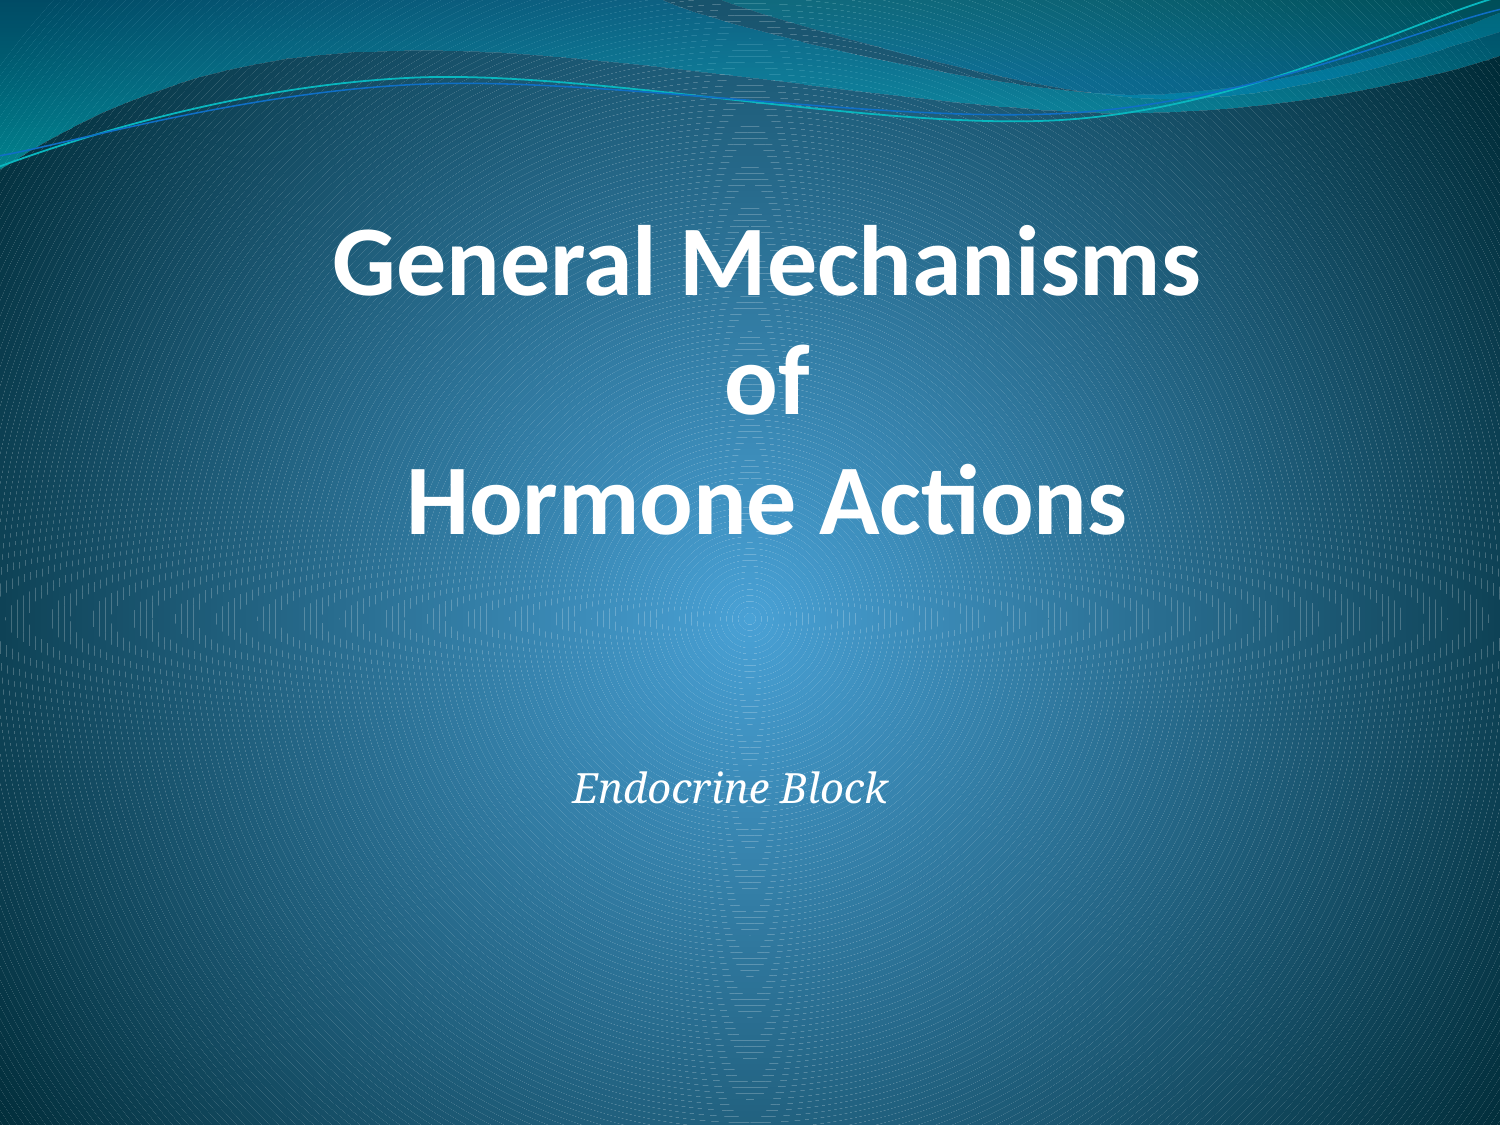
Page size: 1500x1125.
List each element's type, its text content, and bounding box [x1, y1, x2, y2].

subtitle Endocrine Block [87, 754, 1377, 913]
title General Mechanisms of Hormone Actions [87, 199, 1451, 676]
